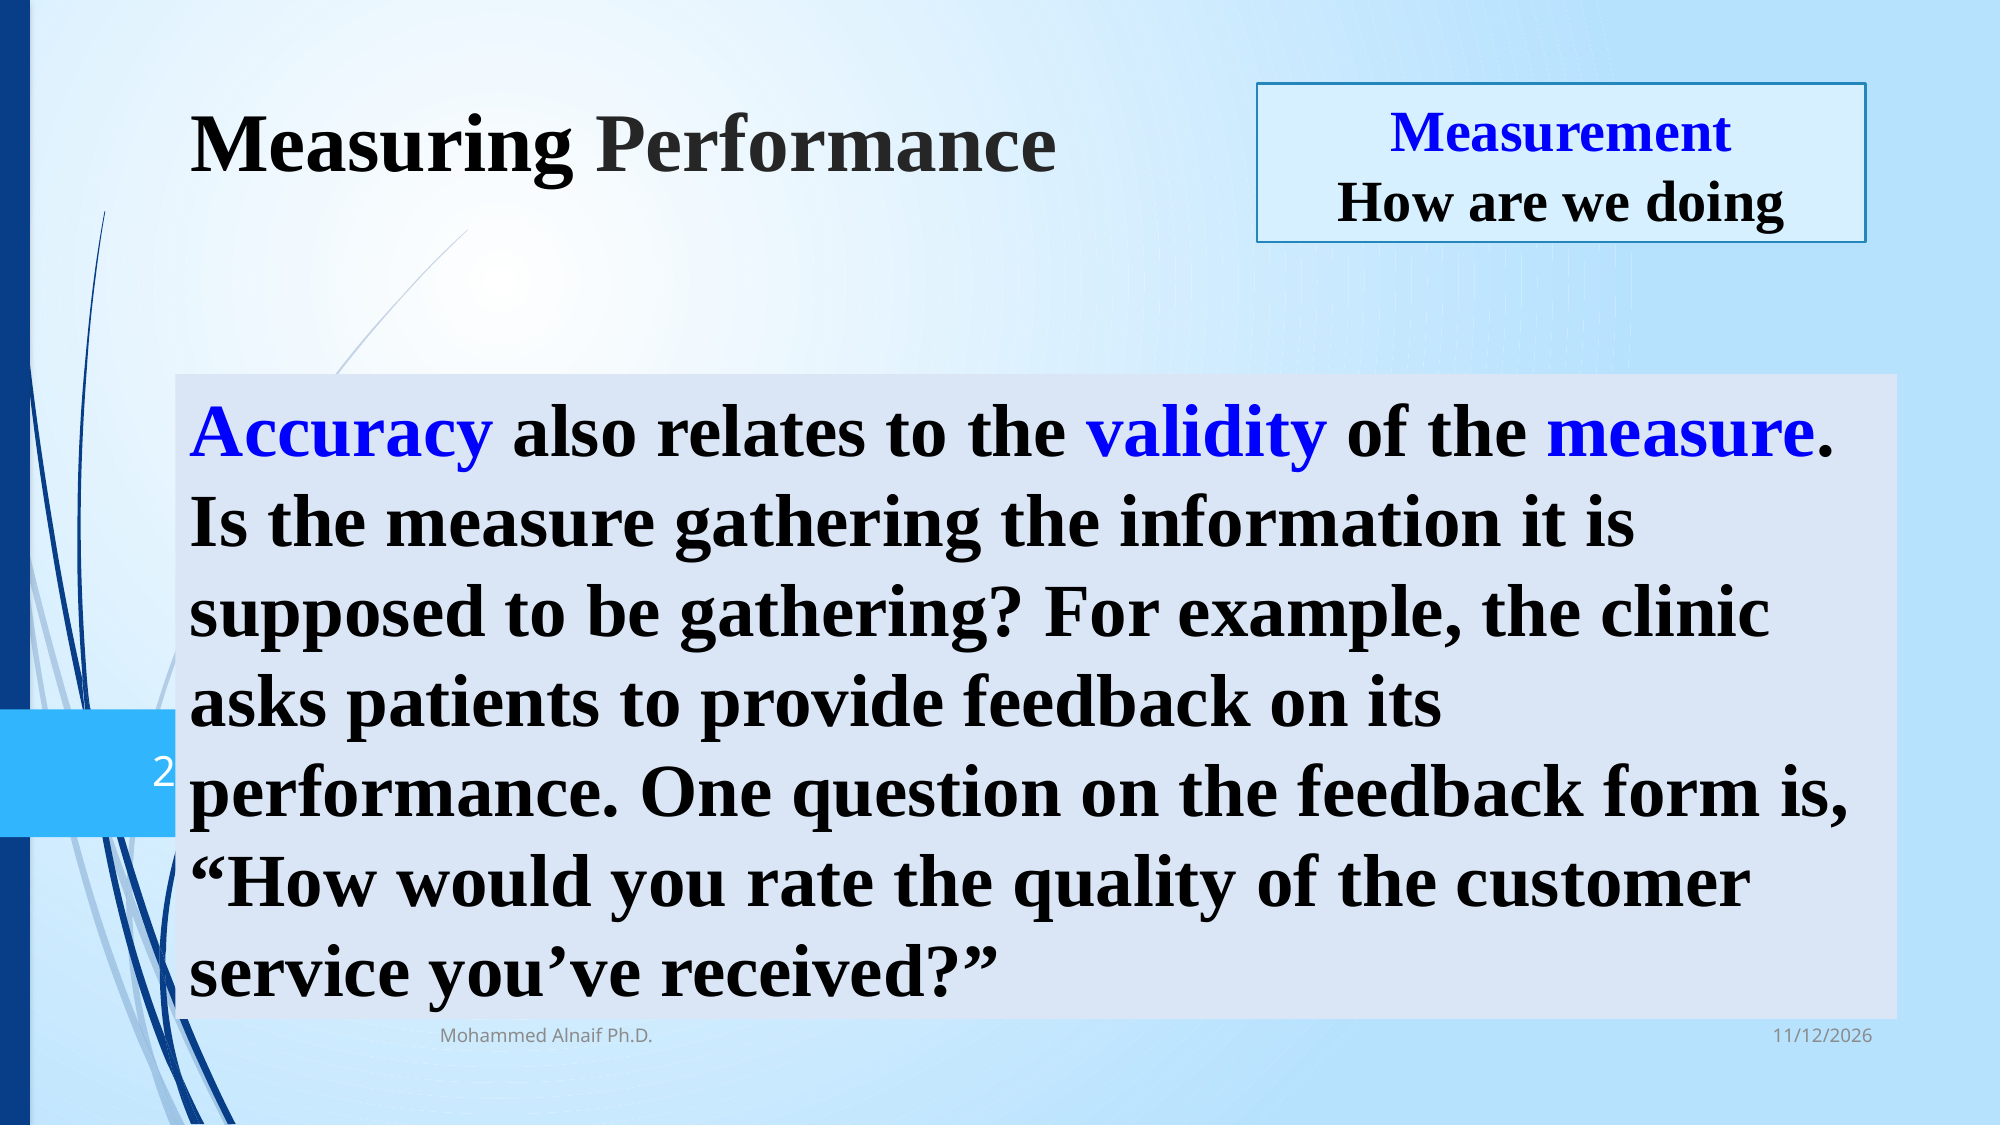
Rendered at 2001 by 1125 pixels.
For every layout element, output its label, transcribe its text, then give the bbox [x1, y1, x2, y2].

slide_number 22 [87, 743, 216, 803]
subtitle [196, 196, 1898, 374]
text_box Accuracy also relates to the validity of the measure. Is the measure gathering the information it is supposed to be gathering? For example, the clinic asks patients to provide feedback on its performance. One question on the feedback form is, “How would you rate the quality of the customer service you’ve received?” [175, 374, 1898, 1019]
footer Mohammed Alnaif Ph.D. [424, 1006, 1675, 1067]
title Measuring Performance [175, 42, 1091, 197]
text_box Measurement How are we doing [1256, 82, 1867, 243]
subtitle [196, 1019, 1898, 1103]
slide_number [1699, 1005, 1888, 1067]
